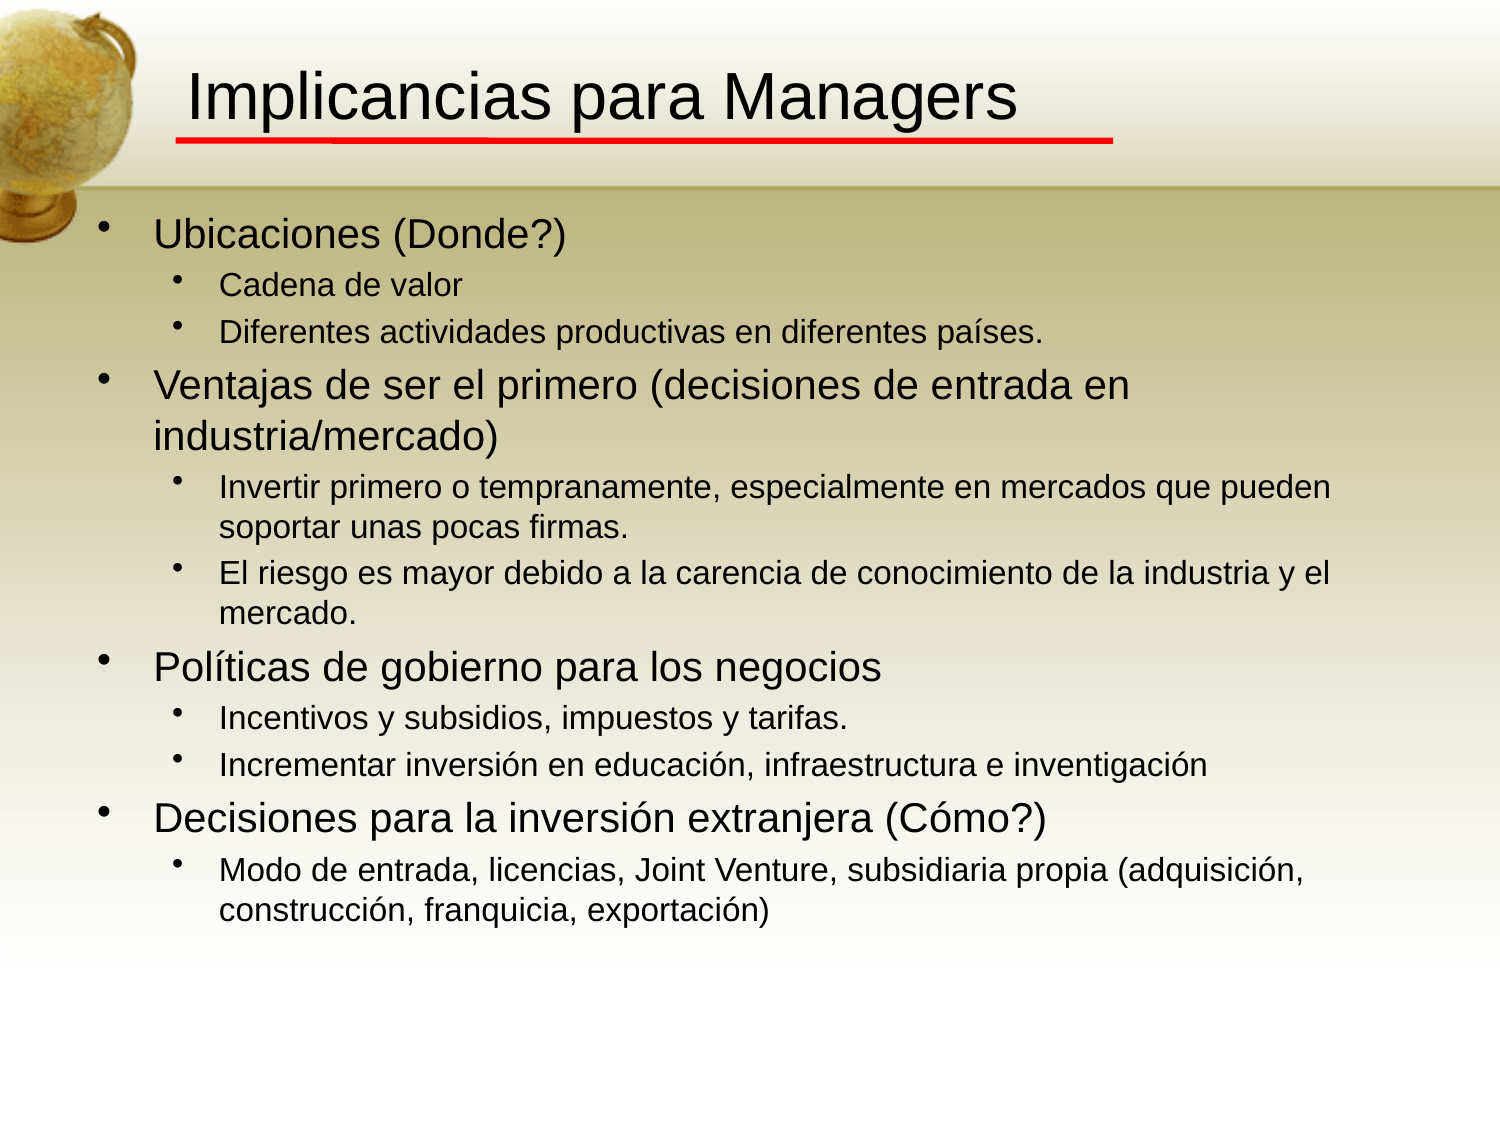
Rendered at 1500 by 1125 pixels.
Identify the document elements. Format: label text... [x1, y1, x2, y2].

list Ubicaciones (Donde?) Cadena de valor Diferentes actividades productivas en diferentes países. Ventajas de ser el primero (decisiones de entrada en industria/mercado) Invertir primero o tempranamente, especialmente en mercados que pueden soportar unas pocas firmas. El riesgo es mayor debido a la carencia de conocimiento de la industria y el mercado. Políticas de gobierno para los negocios Incentivos y subsidios, impuestos y tarifas. Incrementar inversión en educación, infraestructura e inventigación Decisiones para la inversión extranjera (Cómo?) Modo de entrada, licencias, Joint Venture, subsidiaria propia (adquisición, construcción, franquicia, exportación) [81, 198, 1477, 1020]
picture [0, 0, 1500, 1125]
title Implicancias para Managers [170, 36, 1436, 141]
